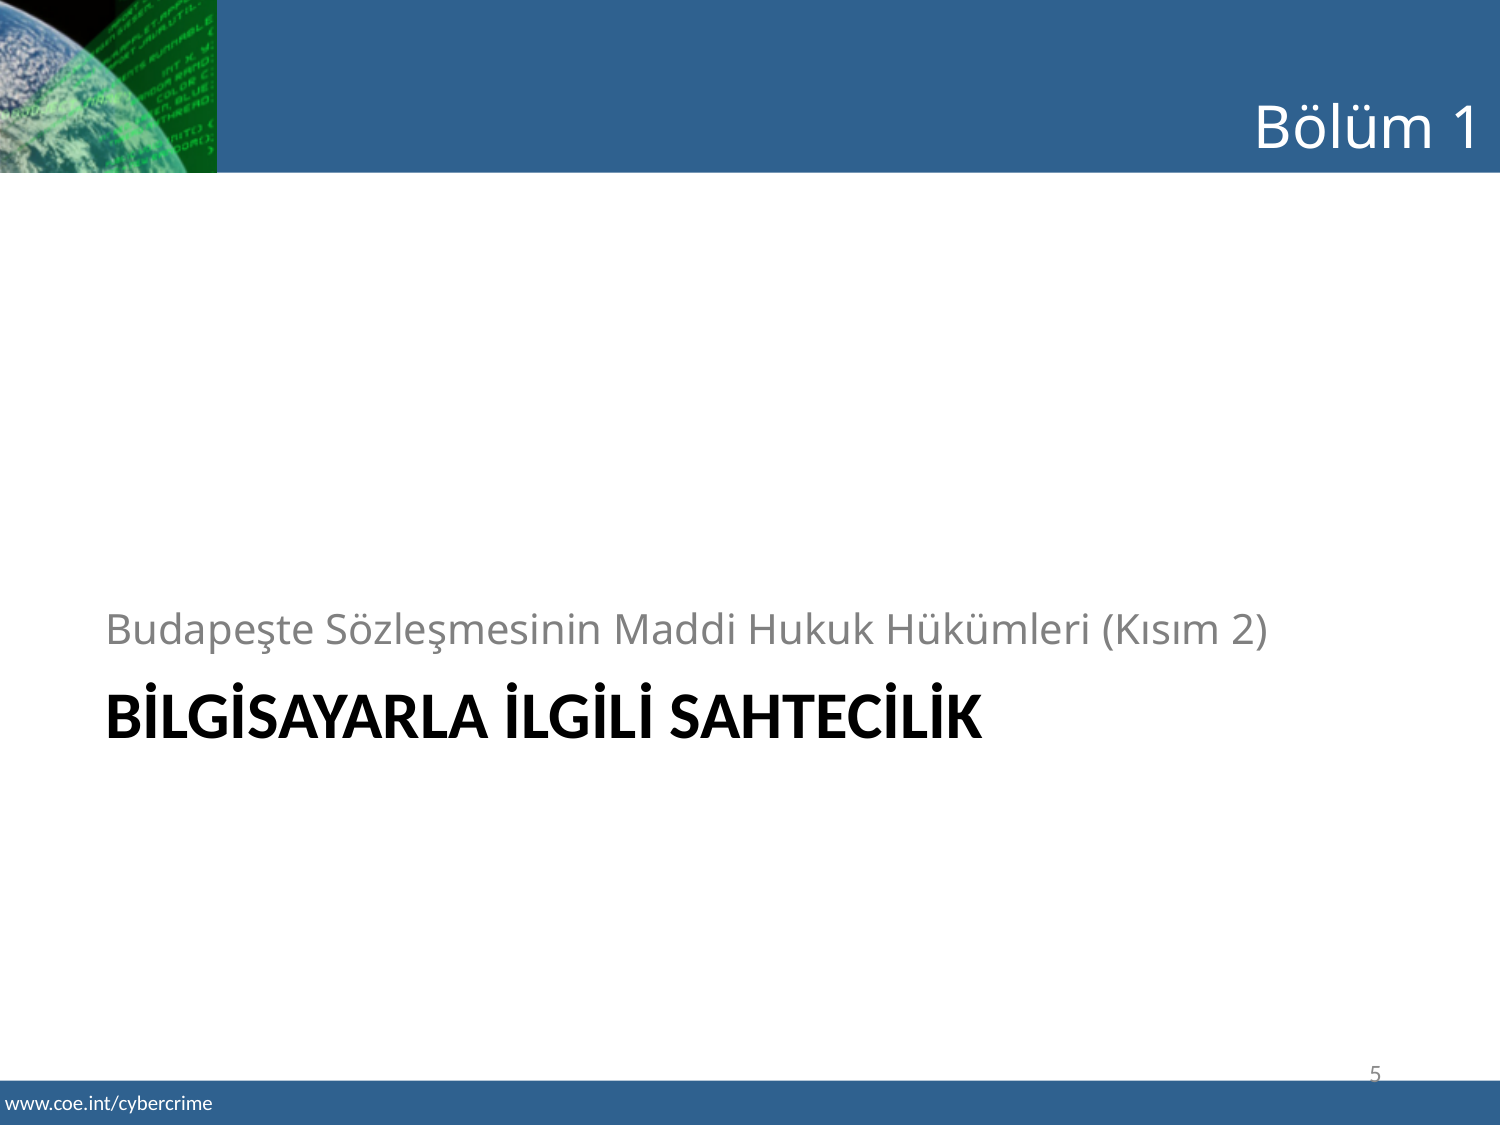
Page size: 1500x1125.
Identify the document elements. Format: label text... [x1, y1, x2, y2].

slide_number 5 [1059, 1042, 1397, 1103]
picture [0, 0, 217, 173]
list Budapeşte Sözleşmesinin Maddi Hukuk Hükümleri (Kısım 2) [90, 601, 1385, 674]
list Bölüm 1 [461, 0, 1500, 170]
title BİLGİsayarla İLGİLİ sahtecİLİk [90, 674, 1385, 920]
